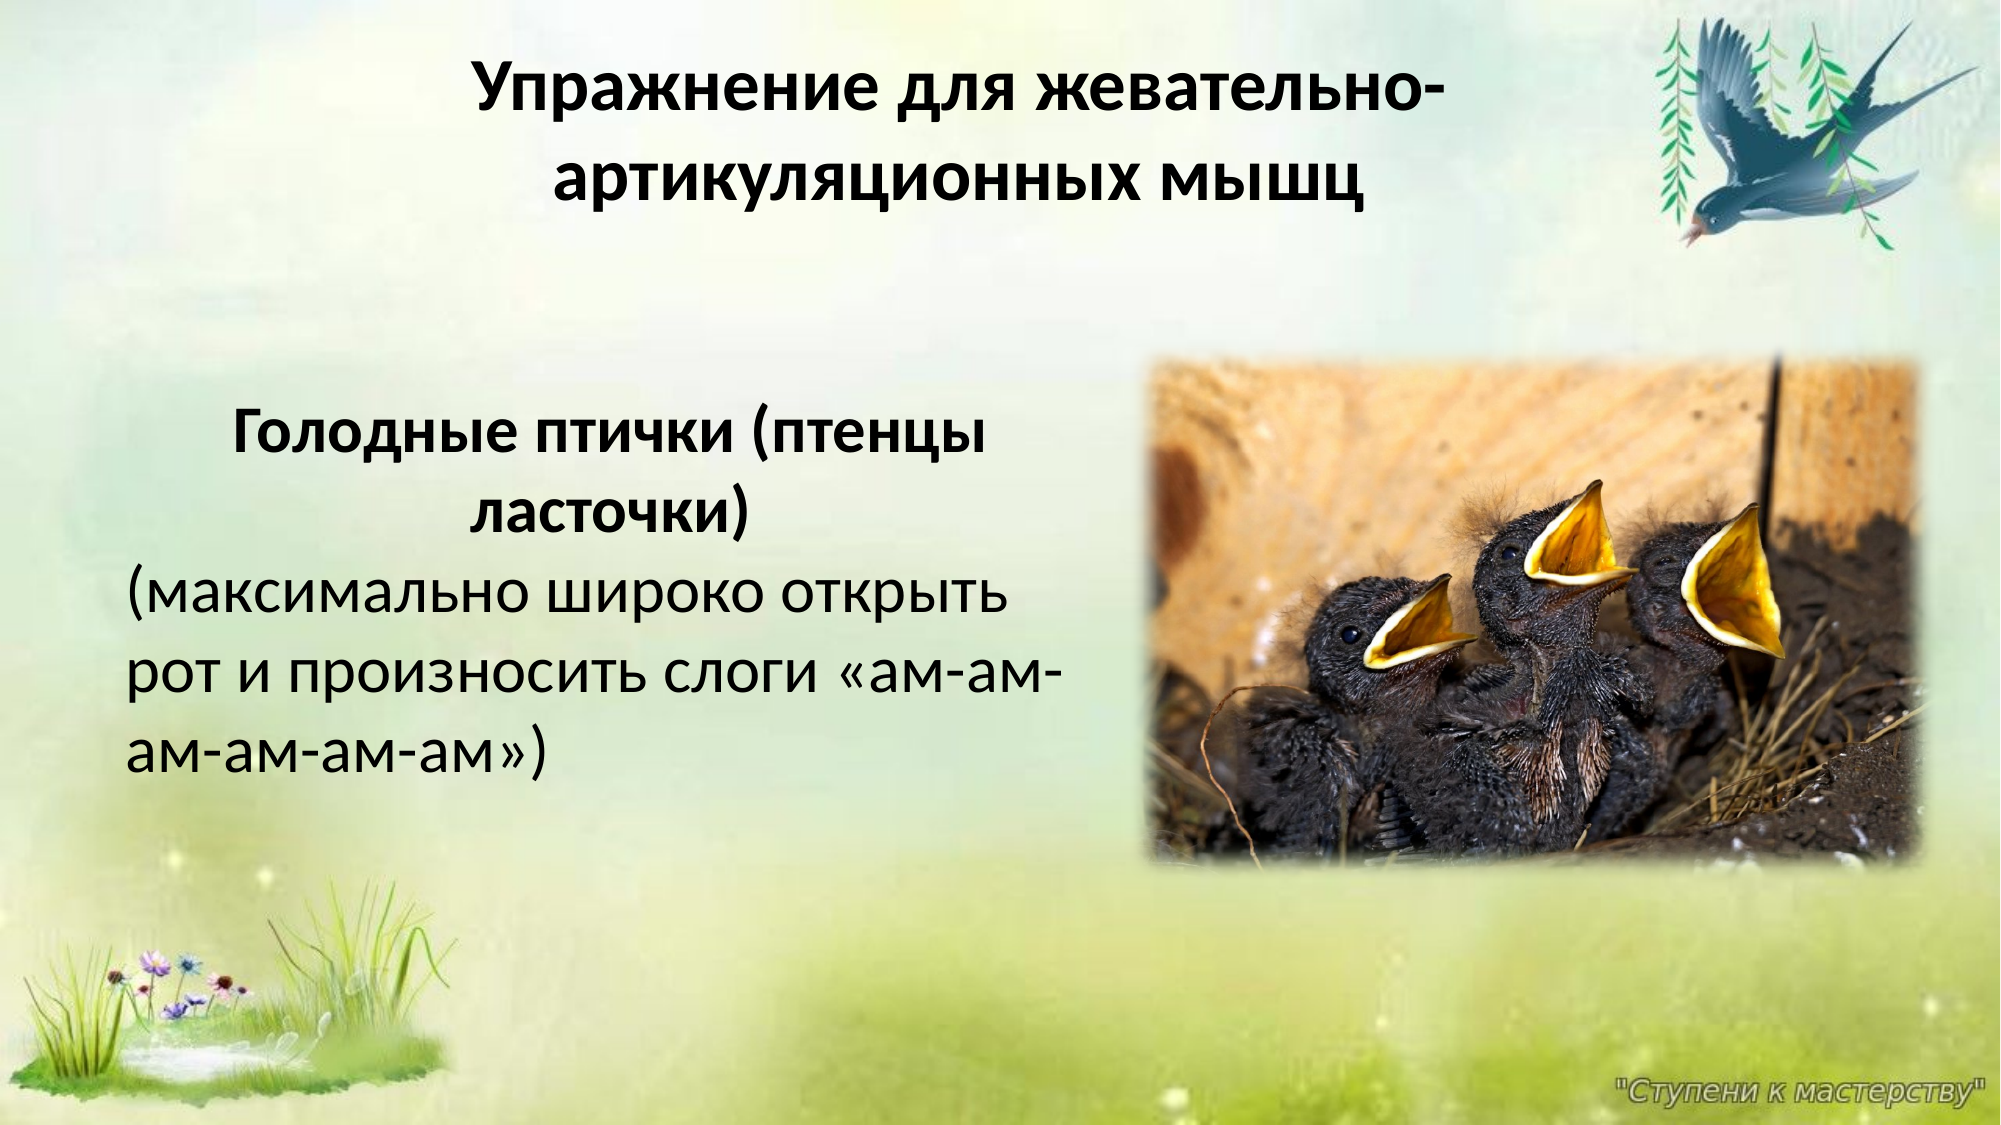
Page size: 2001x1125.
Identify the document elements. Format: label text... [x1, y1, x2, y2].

picture [0, 0, 2001, 1125]
text_box Упражнение для жевательно-артикуляционных мышц [229, 28, 1689, 224]
text_box Голодные птички (птенцы ласточки) (максимально широко открыть рот и произносить слоги «ам-ам-ам-ам-ам-ам») [110, 378, 1111, 793]
